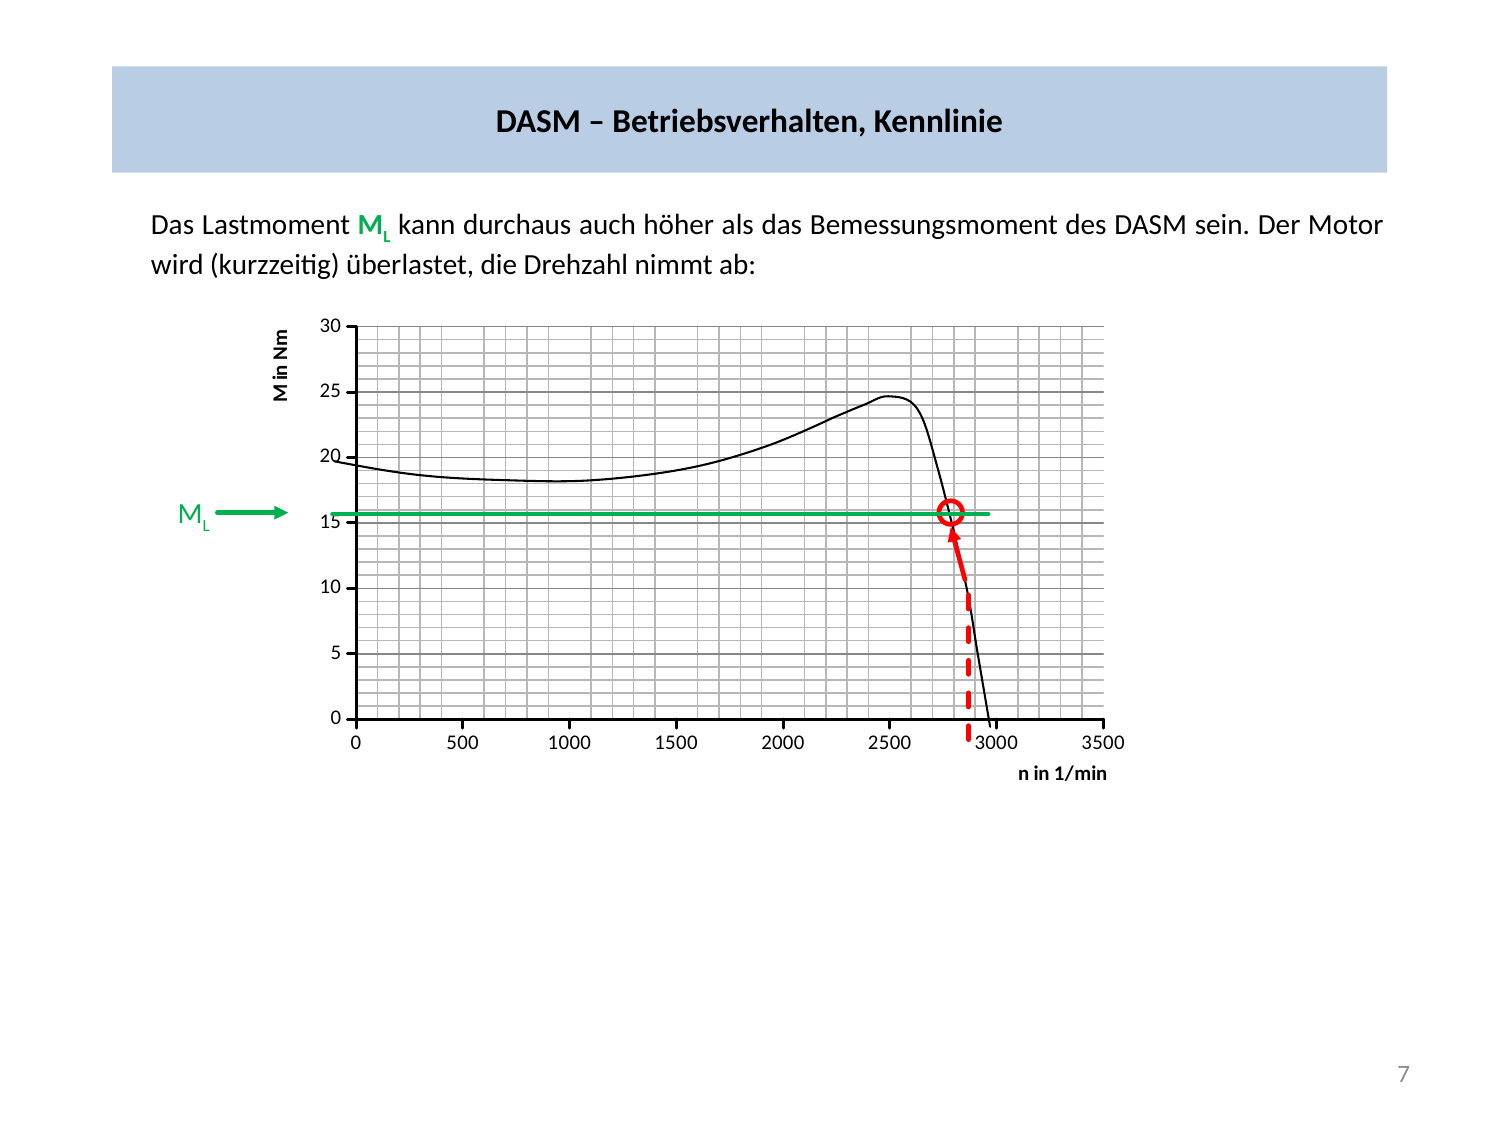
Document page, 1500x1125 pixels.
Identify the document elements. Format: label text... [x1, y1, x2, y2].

text_box ML [162, 487, 236, 542]
slide_number 7 [1074, 1042, 1425, 1103]
title DASM – Betriebsverhalten, Kennlinie [112, 66, 1388, 173]
subtitle Das Lastmoment ML kann durchaus auch höher als das Bemessungsmoment des DASM sein. Der Motor wird (kurzzeitig) überlastet, die Drehzahl nimmt ab: [135, 198, 1400, 927]
chart [241, 305, 1144, 823]
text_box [950, 527, 966, 580]
